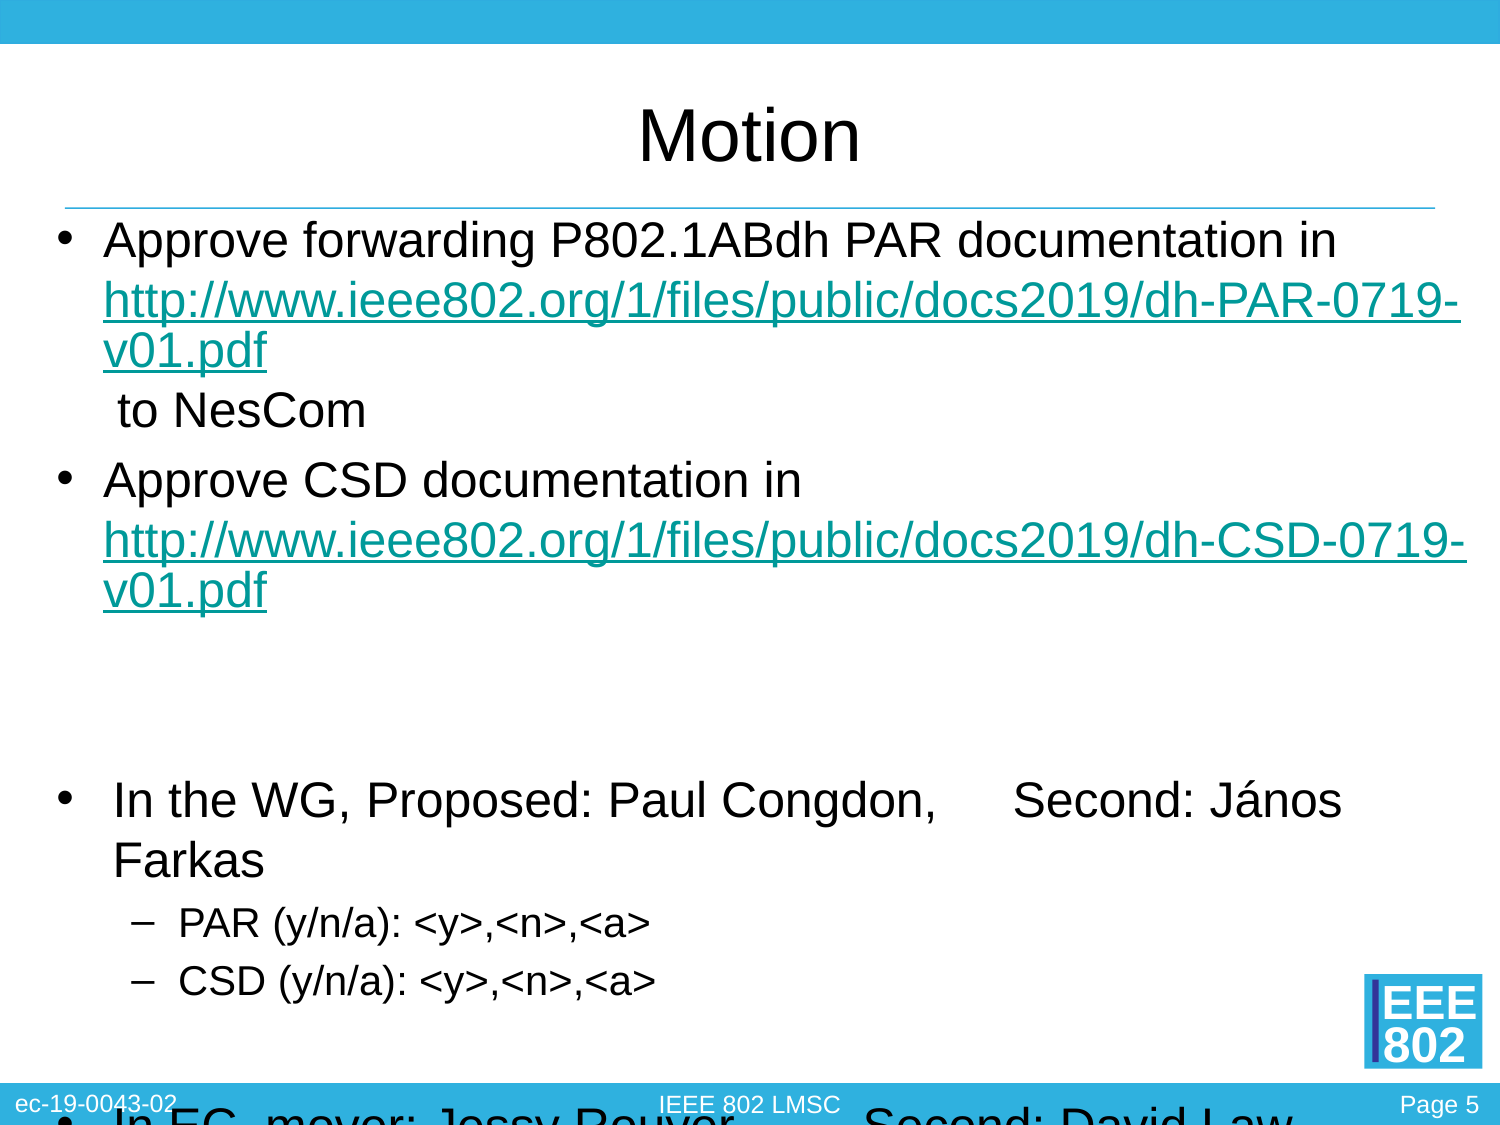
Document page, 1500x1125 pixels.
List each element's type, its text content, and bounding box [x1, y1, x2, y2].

title Motion [75, 66, 1425, 197]
list Approve forwarding P802.1ABdh PAR documentation in http://www.ieee802.org/1/files/public/docs2019/dh-PAR-0719-v01.pdf to NesCom Approve CSD documentation in http://www.ieee802.org/1/files/public/docs2019/dh-CSD-0719-v01.pdf In the WG, Proposed: Paul Congdon, Second: János Farkas PAR (y/n/a): <y>,<n>,<a> CSD (y/n/a): <y>,<n>,<a> In EC, mover: Jessy Rouyer Second: David Law (y/n/a): <y>,<n>,<a> [41, 200, 1488, 1018]
